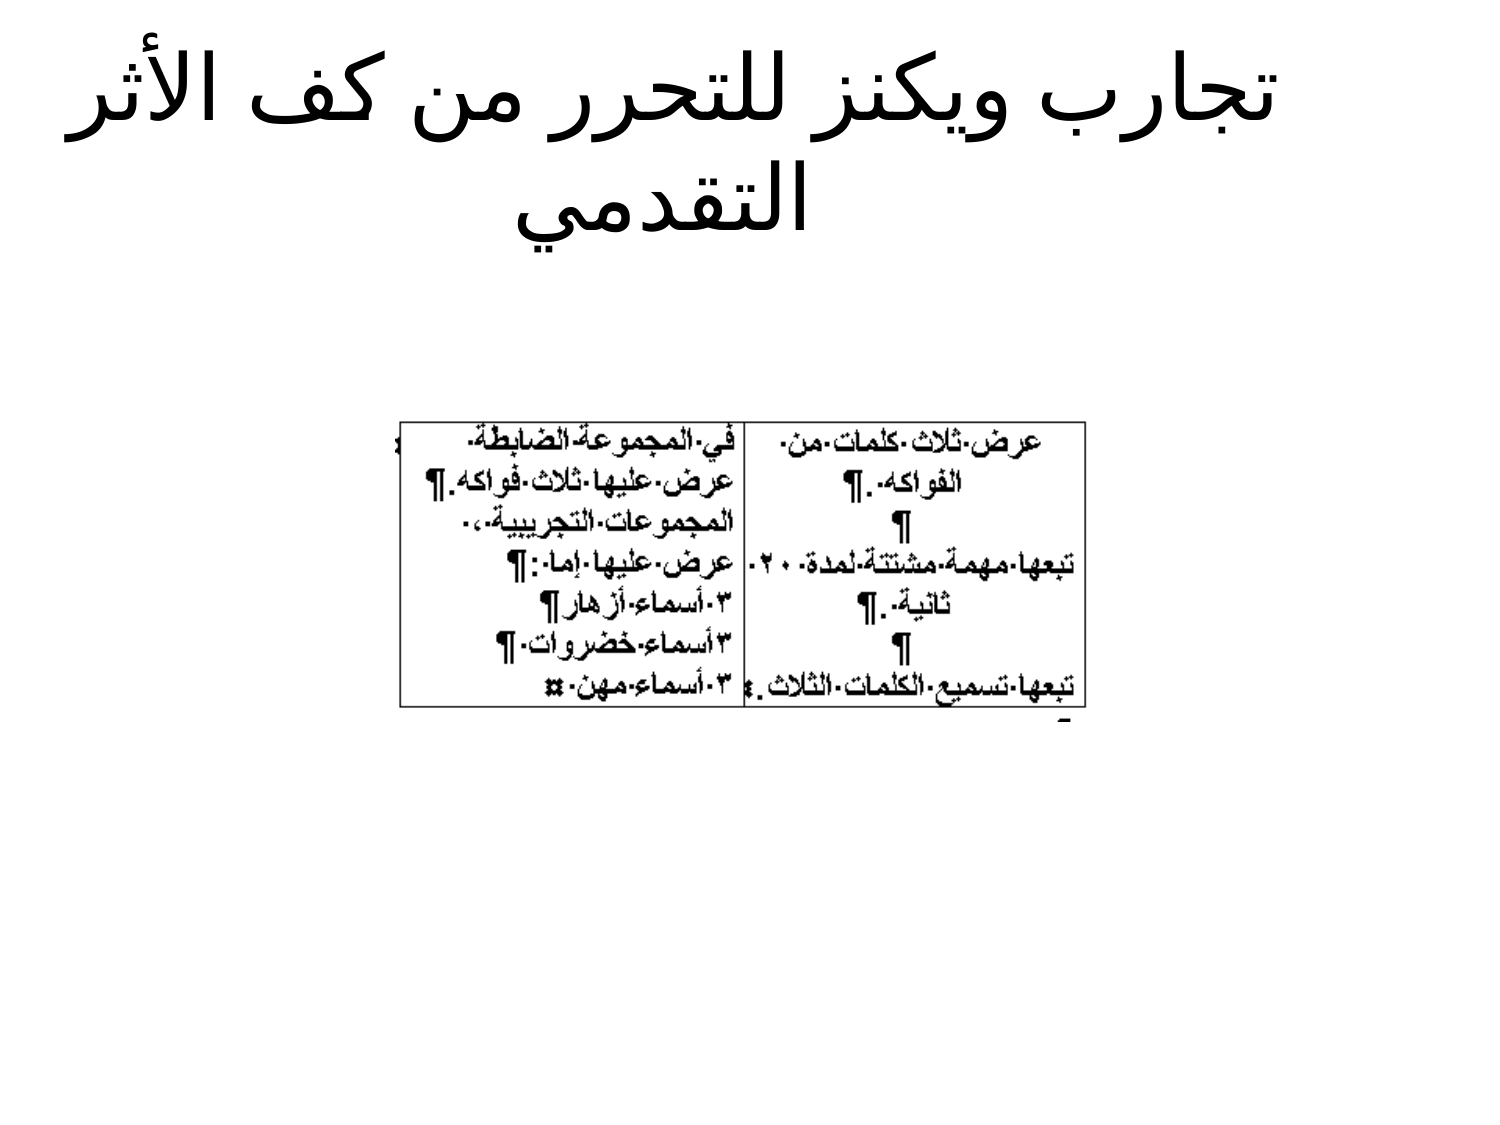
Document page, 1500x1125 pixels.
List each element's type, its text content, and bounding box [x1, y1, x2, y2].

title تجارب ويكنز للتحرر من كف الأثر التقدمي [0, 45, 1350, 233]
picture [394, 402, 1105, 723]
